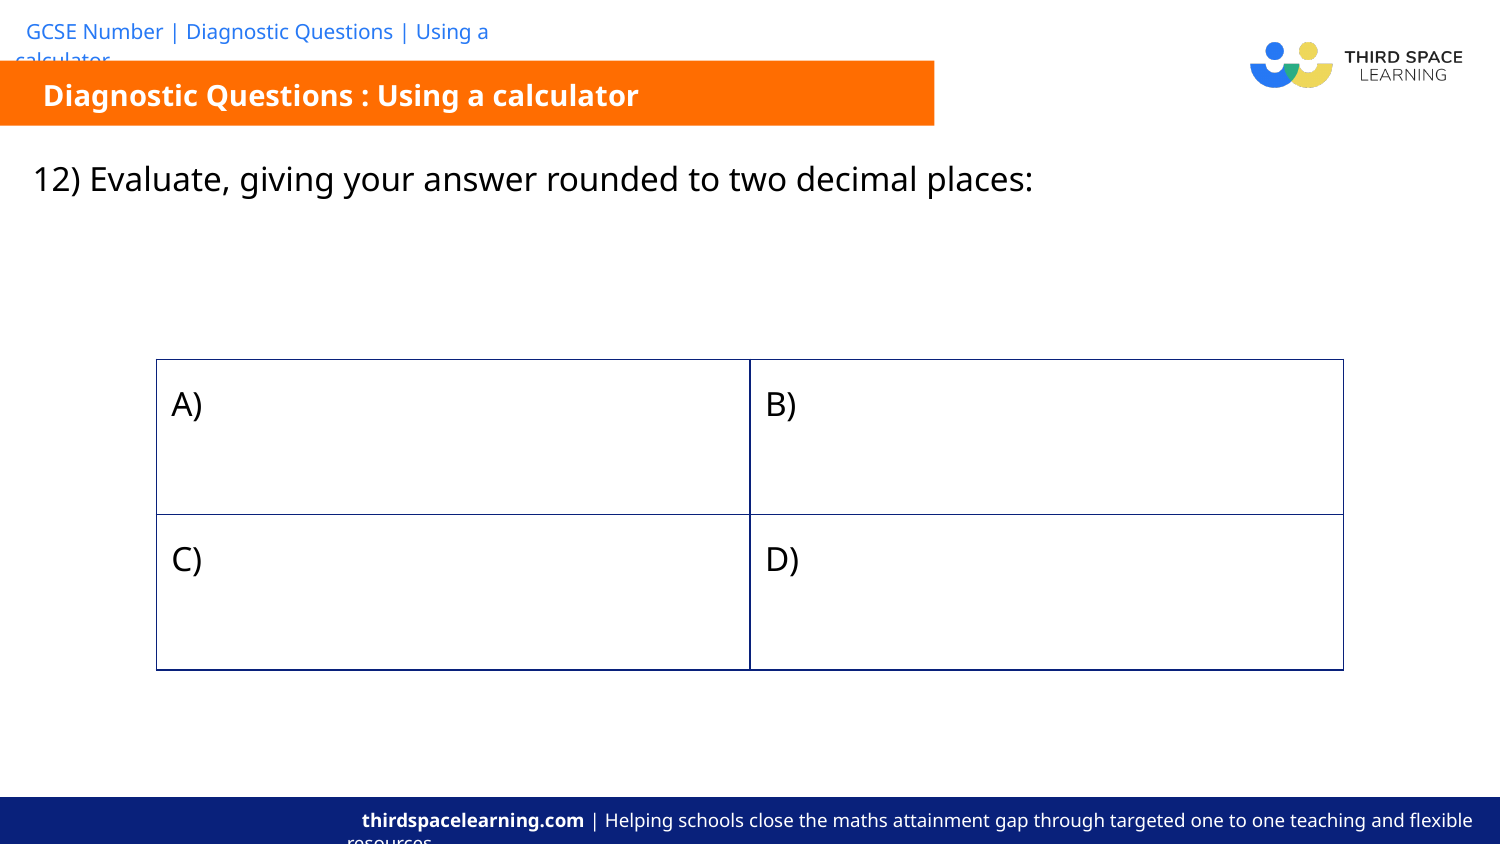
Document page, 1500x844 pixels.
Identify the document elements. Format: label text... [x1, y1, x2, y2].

picture [1250, 33, 1465, 99]
text_box Diagnostic Questions : Using a calculator [27, 61, 778, 127]
